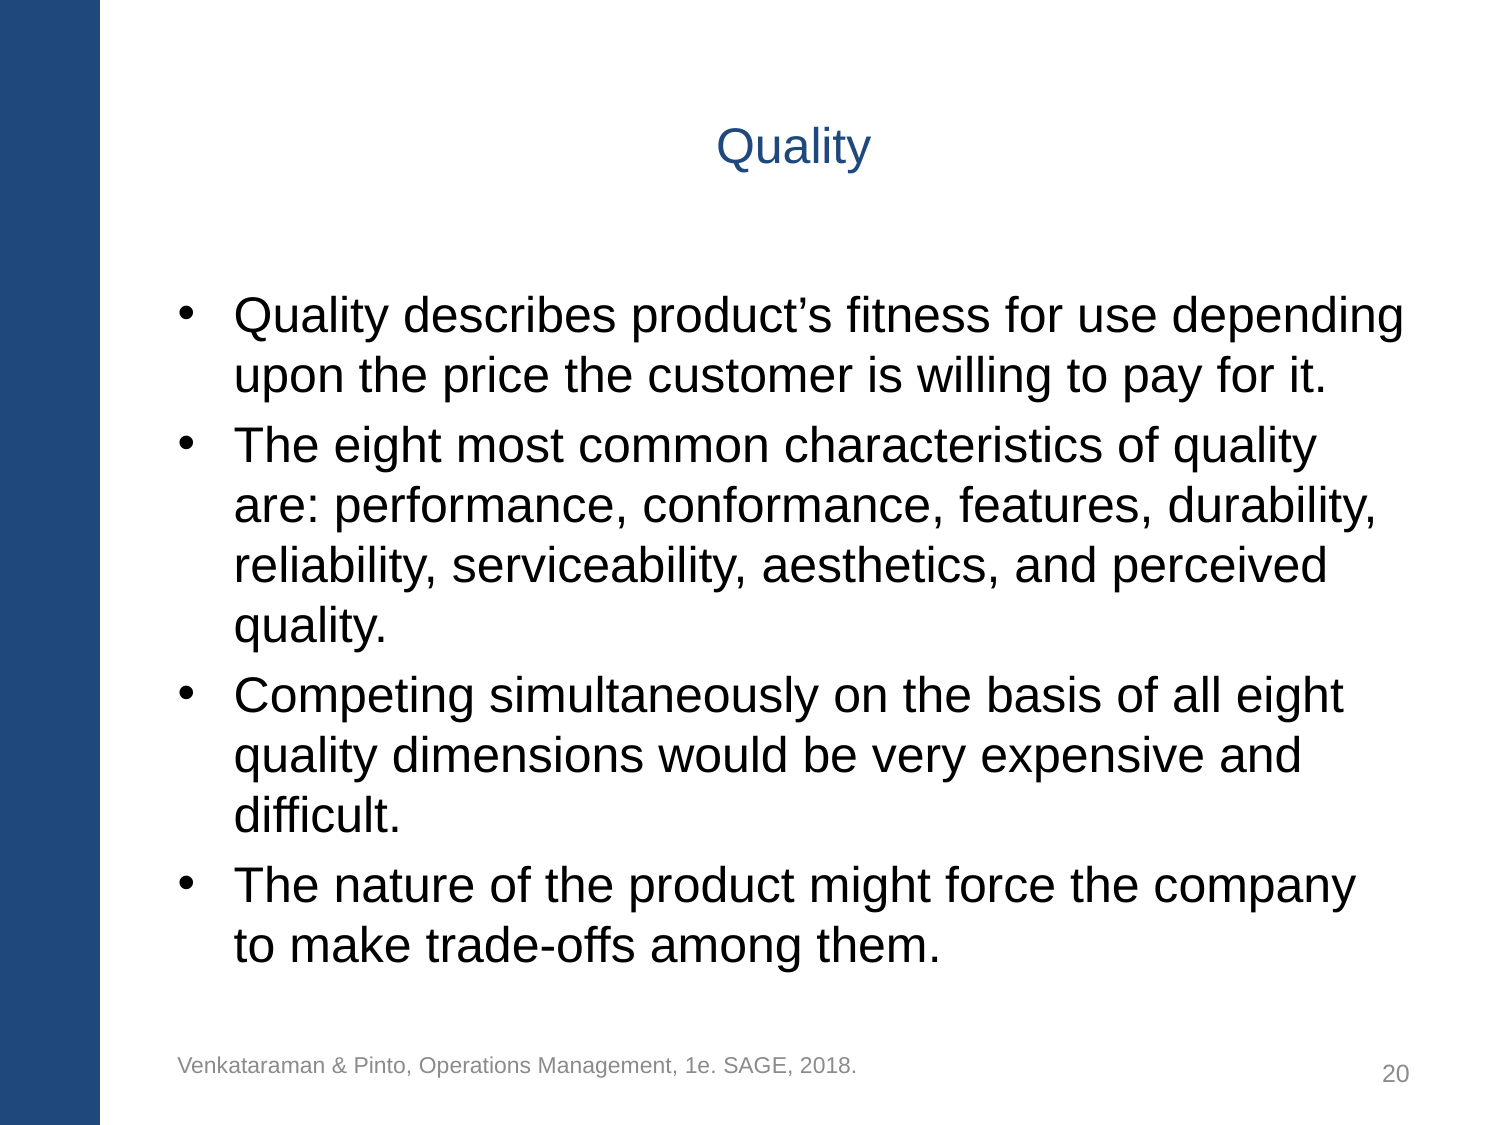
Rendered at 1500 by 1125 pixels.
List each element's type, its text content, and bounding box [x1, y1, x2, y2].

list Quality describes product’s fitness for use depending upon the price the customer is willing to pay for it. The eight most common characteristics of quality are: performance, conformance, features, durability, reliability, serviceability, aesthetics, and perceived quality. Competing simultaneously on the basis of all eight quality dimensions would be very expensive and difficult. The nature of the product might force the company to make trade-offs among them. [162, 275, 1425, 1005]
title Quality [162, 50, 1425, 238]
footer Venkataraman & Pinto, Operations Management, 1e. SAGE, 2018. [162, 1042, 1313, 1103]
slide_number 20 [1350, 1042, 1425, 1103]
